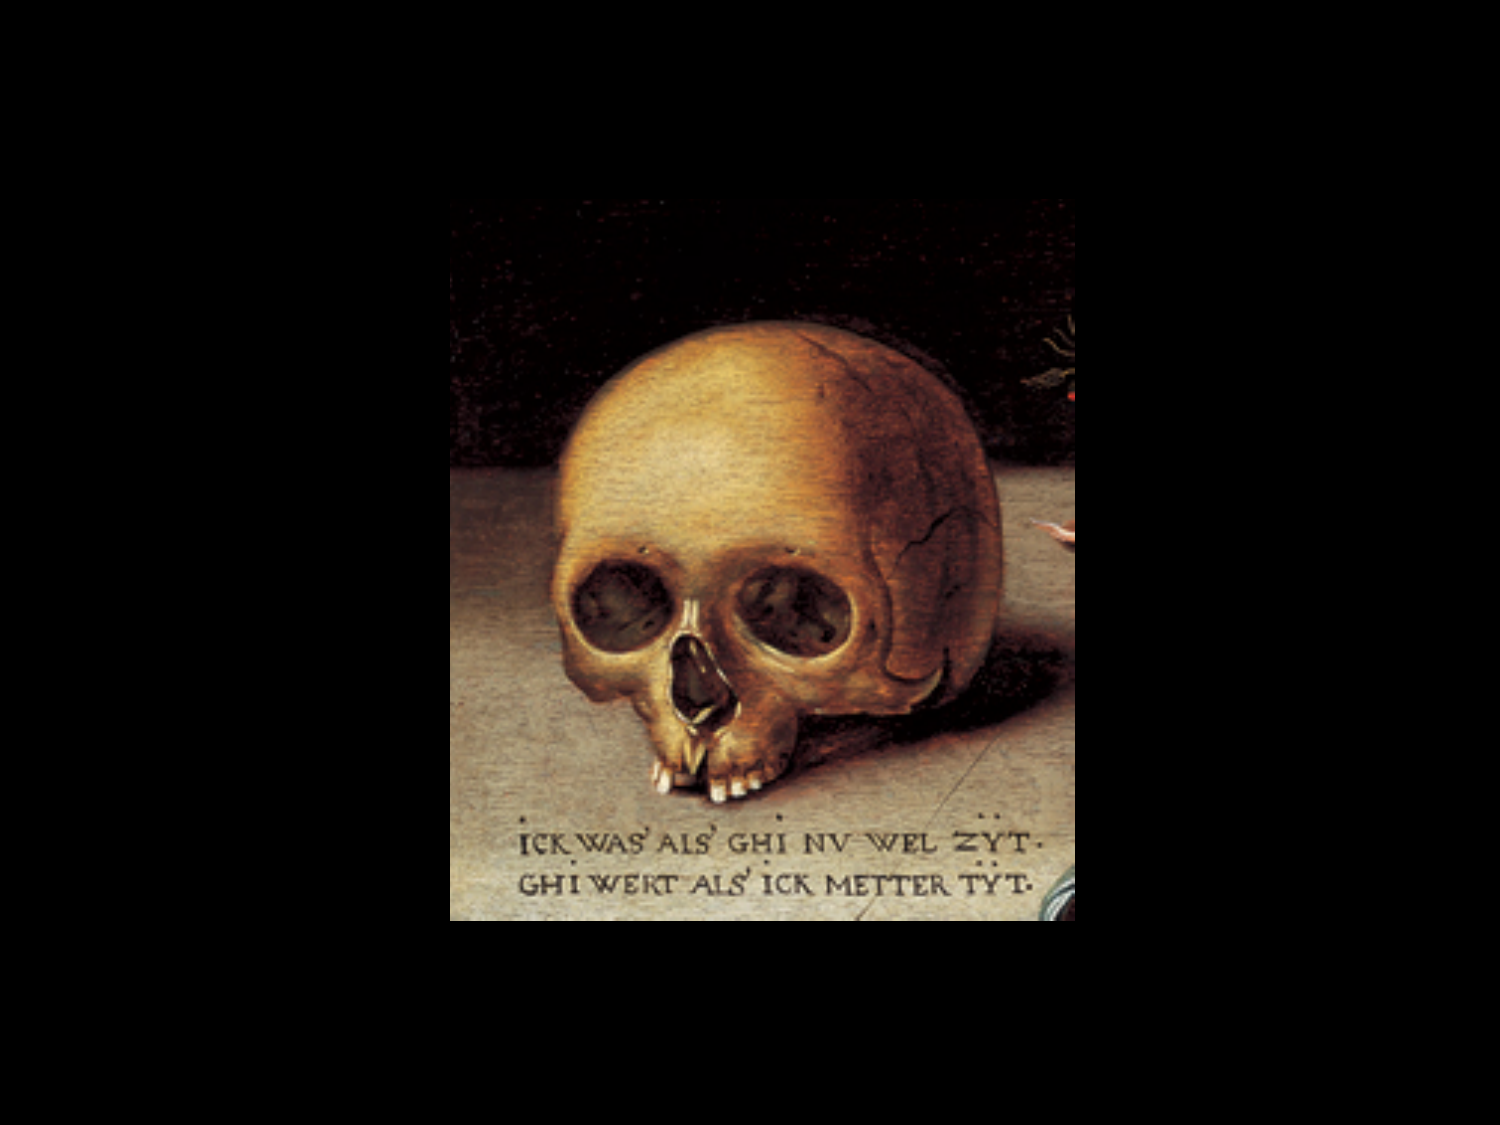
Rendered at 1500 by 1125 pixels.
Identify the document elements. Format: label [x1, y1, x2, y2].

list [449, 199, 1076, 921]
